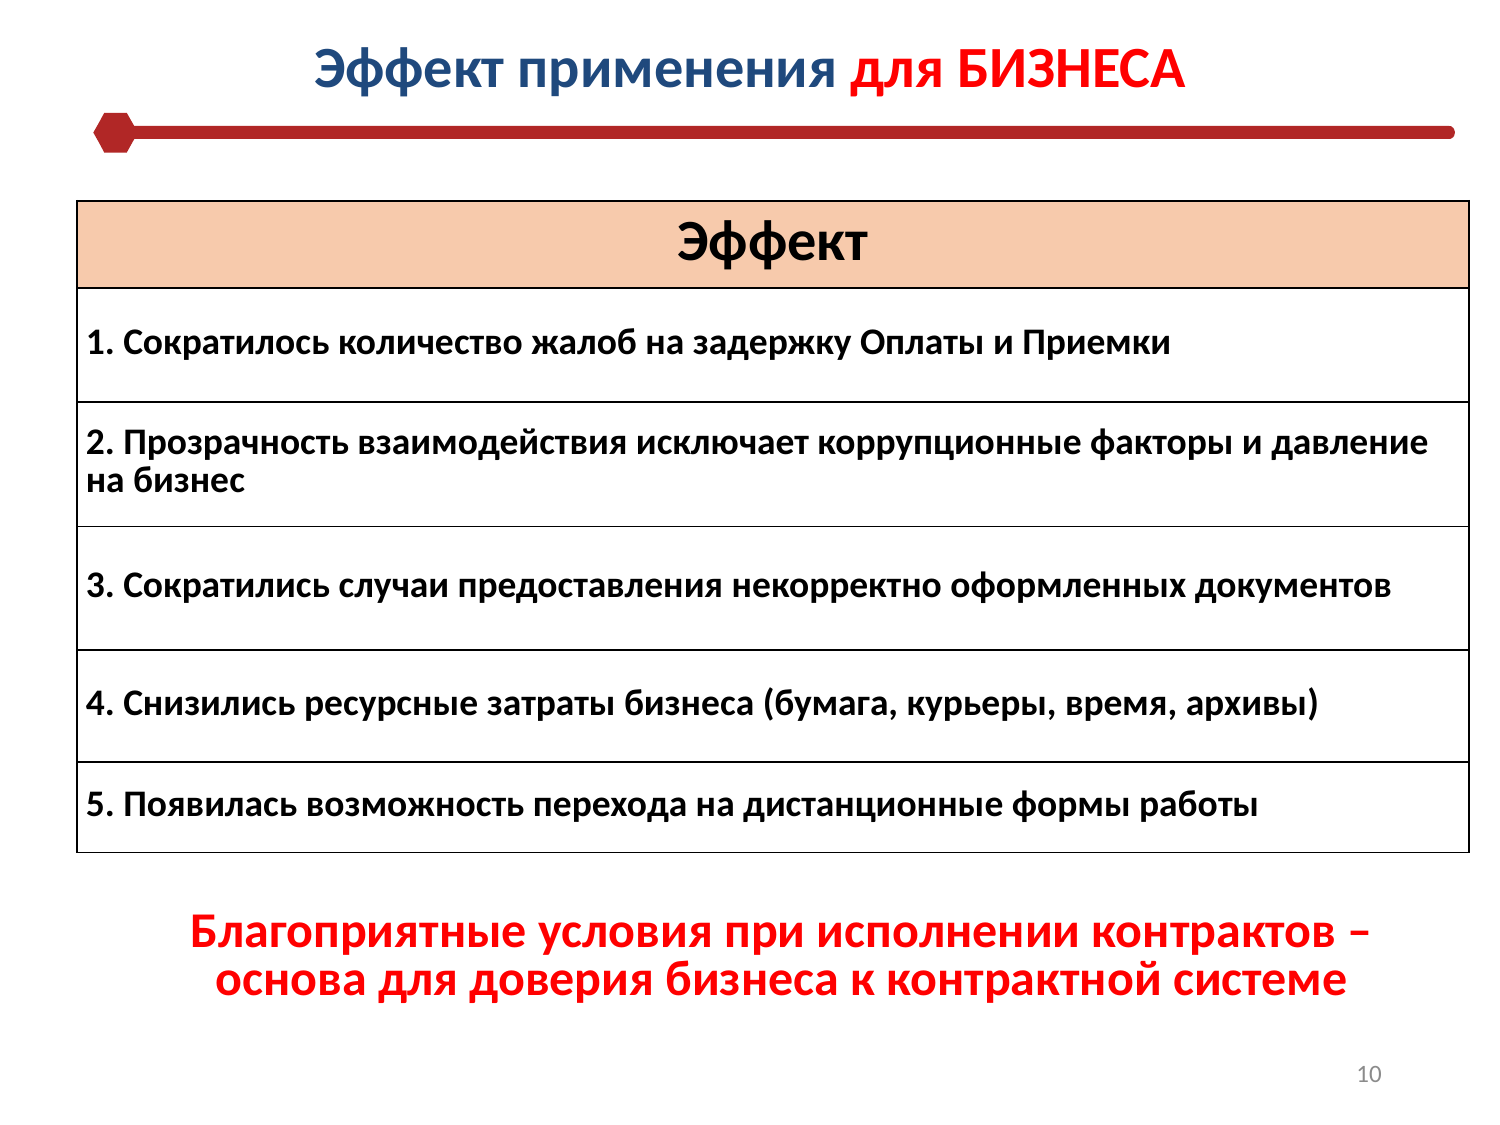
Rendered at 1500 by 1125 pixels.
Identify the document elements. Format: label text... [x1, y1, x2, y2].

table_cell 3. Сократились случаи предоставления некорректно оформленных документов [78, 527, 1468, 649]
text_box Эффект применения для БИЗНЕСА [240, 43, 1260, 98]
table_cell 5. Появилась возможность перехода на дистанционные формы работы [78, 763, 1468, 852]
table_header Эффект [78, 202, 1468, 287]
table_cell 1. Сократилось количество жалоб на задержку Оплаты и Приемки [78, 289, 1468, 401]
slide_number 10 [1059, 1042, 1397, 1103]
table_cell 4. Снизились ресурсные затраты бизнеса (бумага, курьеры, время, архивы) [78, 651, 1468, 761]
table_cell 2. Прозрачность взаимодействия исключает коррупционные факторы и давление на бизнес [78, 403, 1468, 526]
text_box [93, 112, 1455, 153]
title Благоприятные условия при исполнении контрактов – основа для доверия бизнеса к контрактной системе [108, 900, 1455, 1014]
